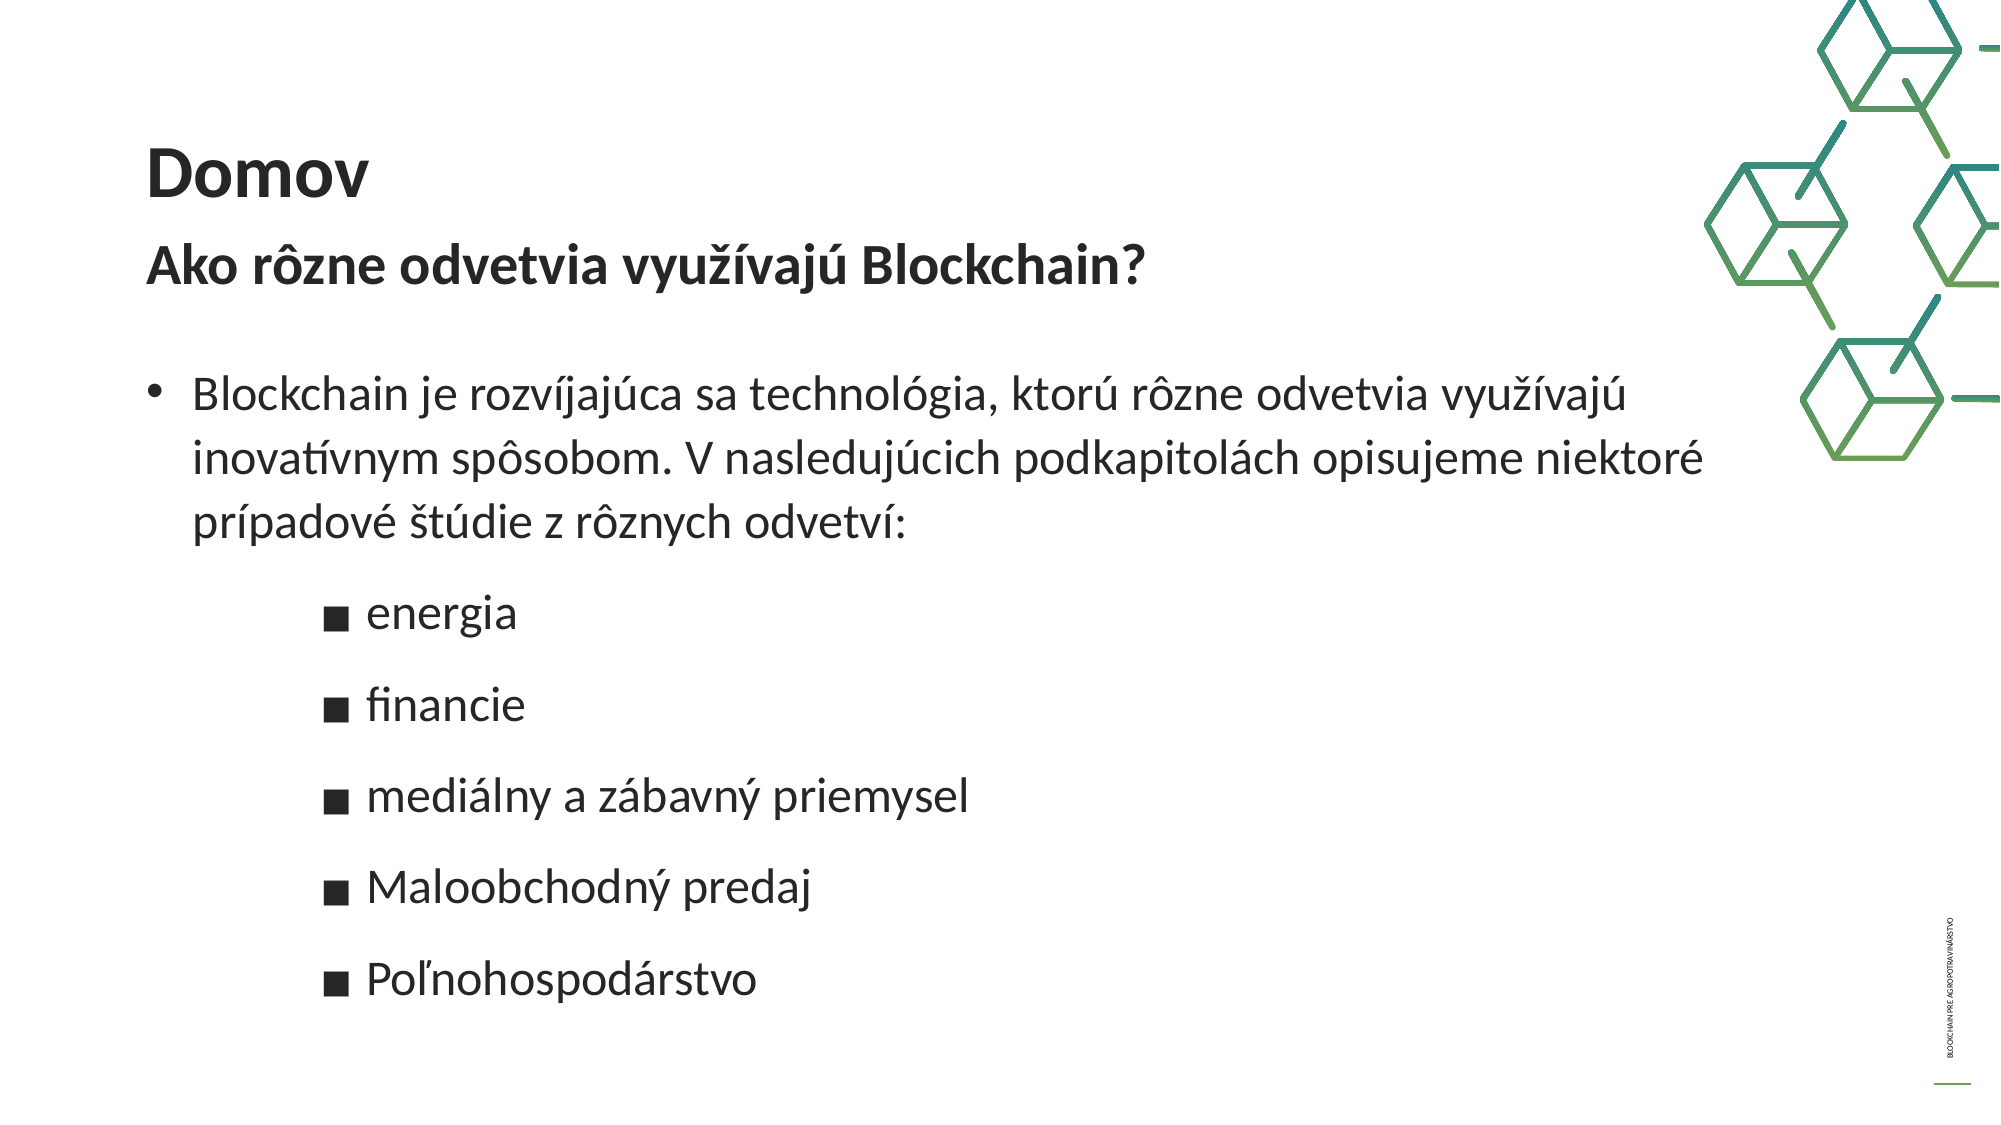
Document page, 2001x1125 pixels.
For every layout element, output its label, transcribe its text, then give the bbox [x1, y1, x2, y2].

list Blockchain je rozvíjajúca sa technológia, ktorú rôzne odvetvia využívajú inovatívnym spôsobom. V nasledujúcich podkapitolách opisujeme niektoré prípadové štúdie z rôznych odvetví: energia financie mediálny a zábavný priemysel Maloobchodný predaj Poľnohospodárstvo [130, 348, 1869, 1035]
list Domov Ako rôzne odvetvia využívajú Blockchain? [130, 124, 1698, 337]
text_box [1703, 0, 2000, 462]
